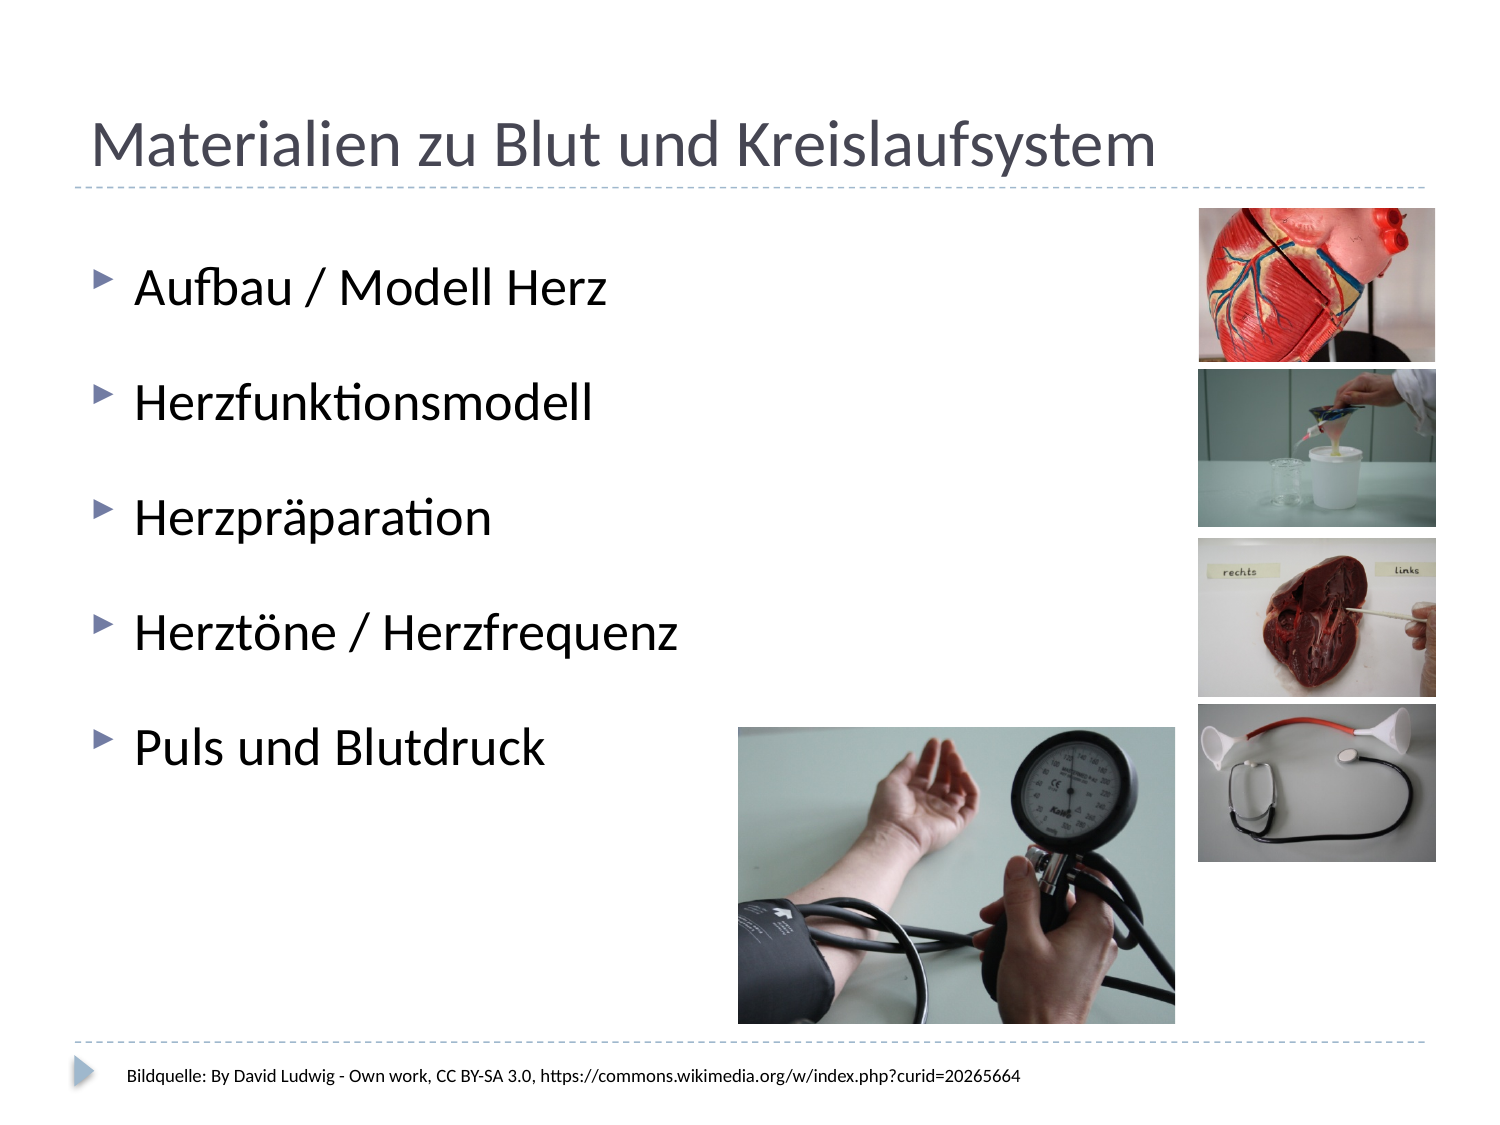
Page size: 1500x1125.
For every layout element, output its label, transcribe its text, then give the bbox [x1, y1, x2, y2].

picture [1198, 703, 1436, 862]
picture [1198, 207, 1436, 362]
picture [737, 727, 1176, 1024]
picture [1198, 538, 1436, 697]
title Materialien zu Blut und Kreislaufsystem [74, 24, 1426, 188]
text_box Bildquelle: By David Ludwig - Own work, CC BY-SA 3.0, https://commons.wikimedia.org/w/index.php?curid=20265664 [112, 1056, 1196, 1094]
picture [1198, 369, 1436, 528]
list Aufbau / Modell Herz Herzfunktionsmodell Herzpräparation Herztöne / Herzfrequenz Puls und Blutdruck [74, 243, 1426, 999]
